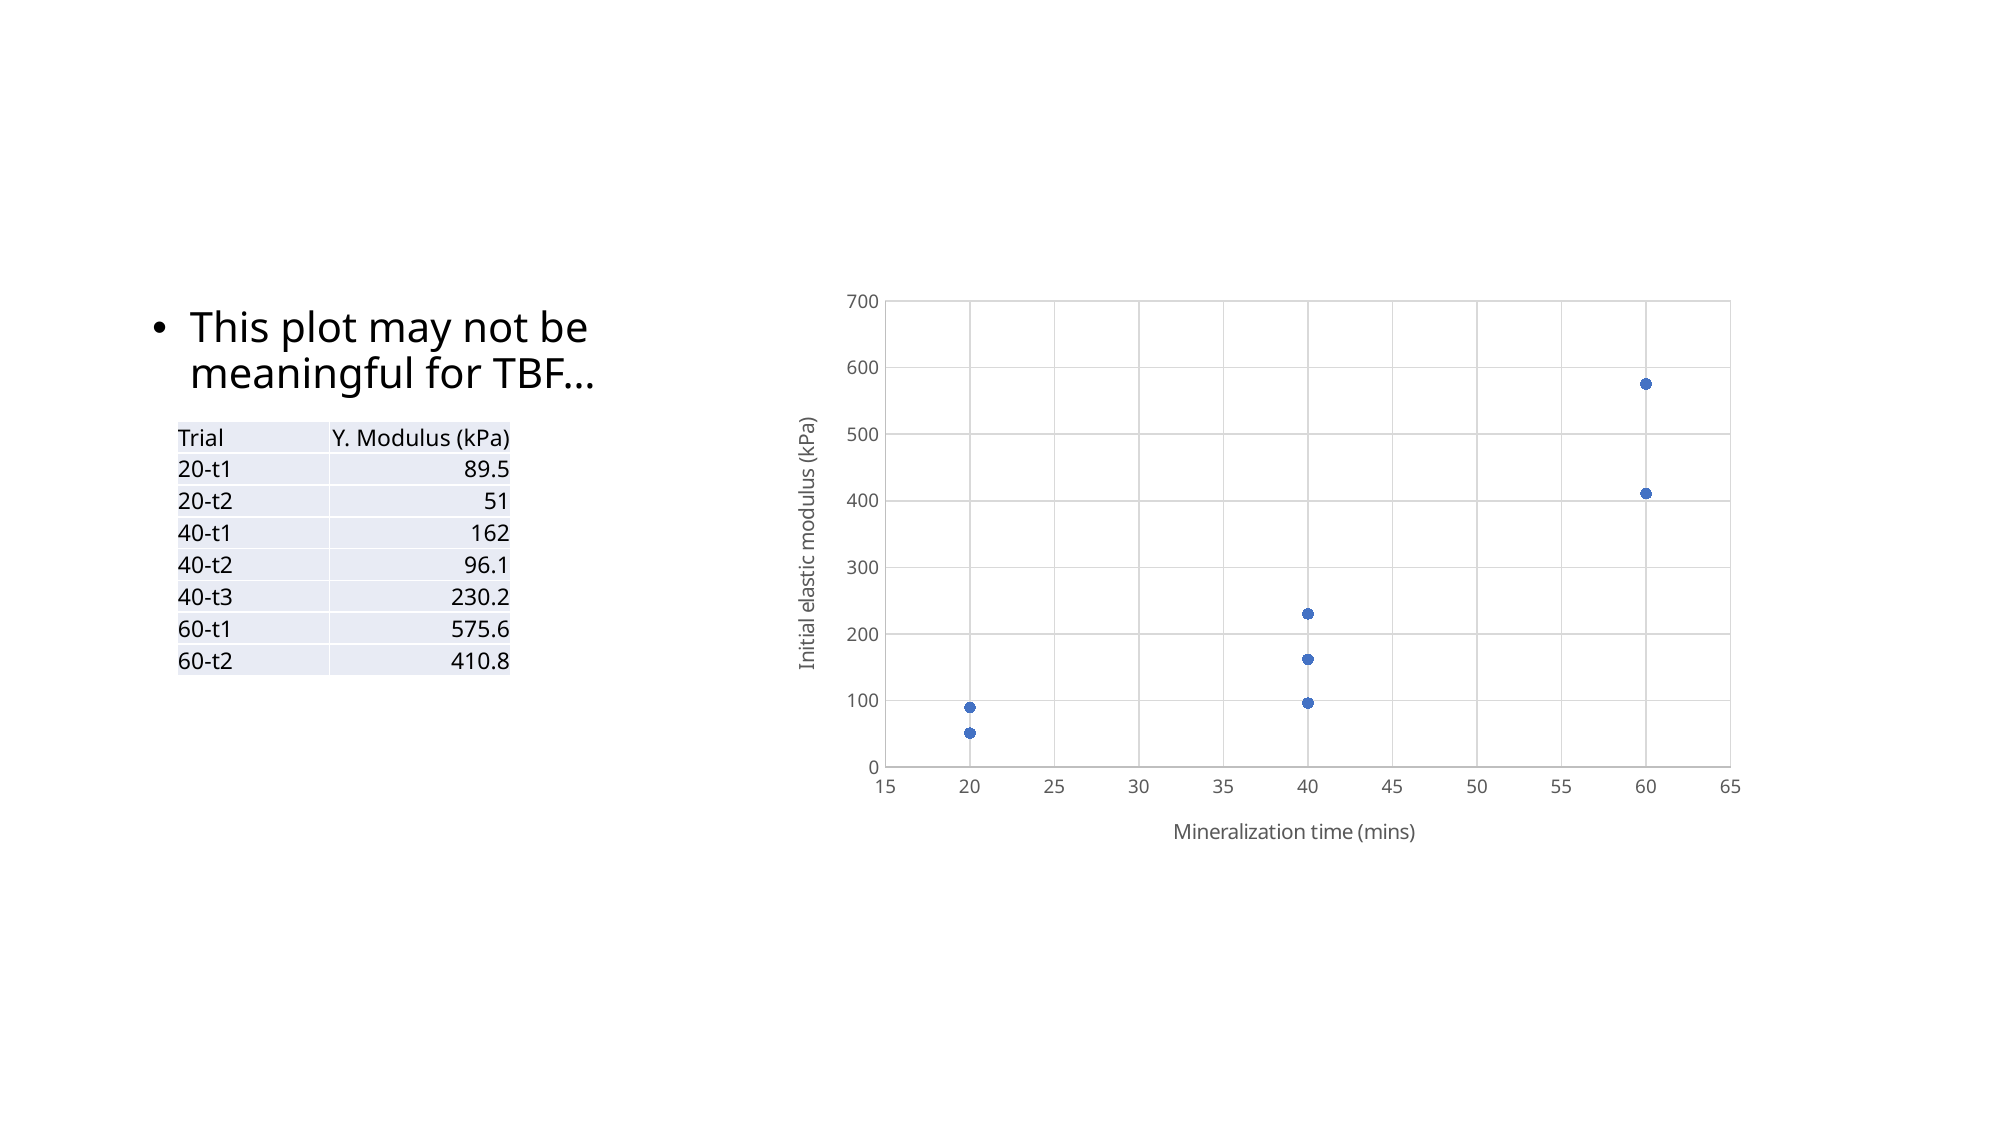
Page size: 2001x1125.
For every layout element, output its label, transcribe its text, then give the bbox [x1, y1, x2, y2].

table_header Trial [178, 422, 329, 452]
table_cell 20-t2 [178, 486, 329, 516]
table_cell 40-t2 [178, 549, 329, 580]
table_cell 60-t1 [178, 613, 329, 643]
table_cell 60-t2 [178, 645, 329, 675]
table_cell 89.5 [330, 454, 510, 484]
table_cell 51 [330, 486, 510, 516]
chart [759, 275, 1762, 878]
table_cell 230.2 [330, 581, 510, 611]
table_header Y. Modulus (kPa) [330, 422, 510, 452]
table_cell 40-t3 [178, 581, 329, 611]
table_cell 40-t1 [178, 518, 329, 548]
table_cell 96.1 [330, 549, 510, 580]
table_cell 410.8 [330, 645, 510, 675]
list This plot may not be meaningful for TBF… [137, 299, 667, 1014]
table_cell 162 [330, 518, 510, 548]
table_cell 20-t1 [178, 454, 329, 484]
table_cell 575.6 [330, 613, 510, 643]
